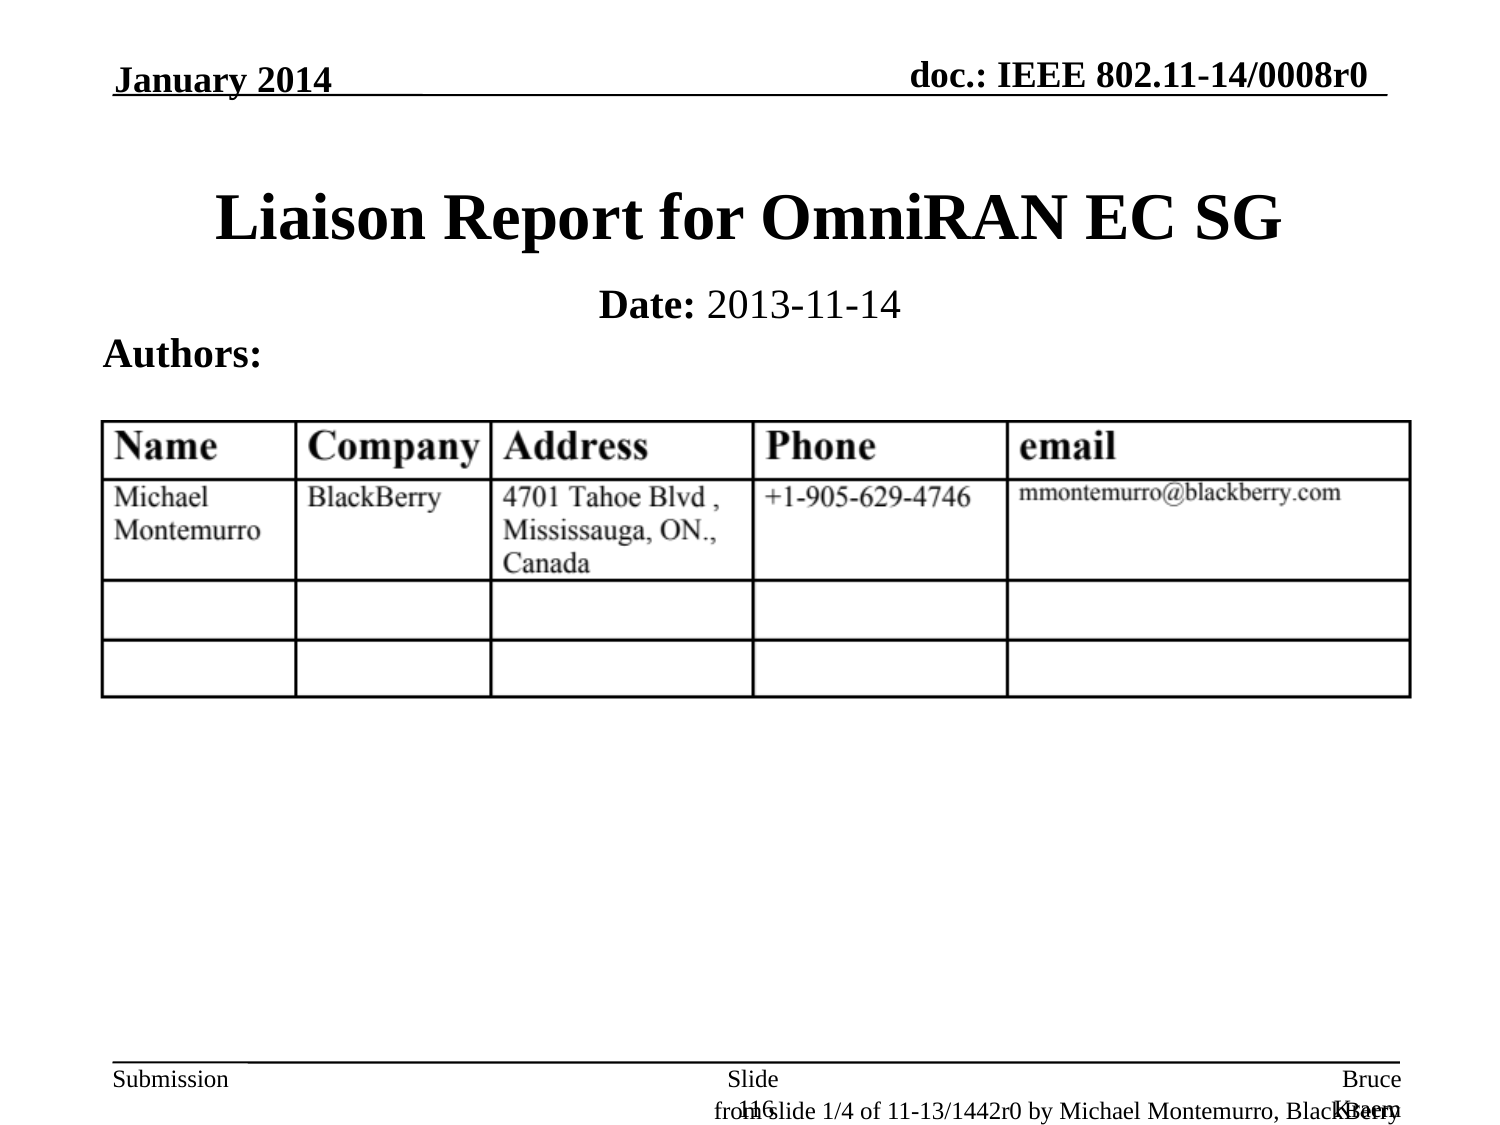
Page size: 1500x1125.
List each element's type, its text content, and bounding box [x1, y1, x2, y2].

slide_number Slide 116 [712, 1062, 800, 1087]
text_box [87, 420, 1438, 743]
text_box from slide 1/4 of 11-13/1442r0 by Michael Montemurro, BlackBerry [343, 1087, 1417, 1125]
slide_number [114, 54, 374, 100]
text_box Authors: [87, 318, 325, 381]
footer Bruce Kraemer, Marvell [1325, 1062, 1402, 1087]
list Date: 2013-11-14 [112, 275, 1388, 338]
title Liaison Report for OmniRAN EC SG [112, 125, 1388, 275]
